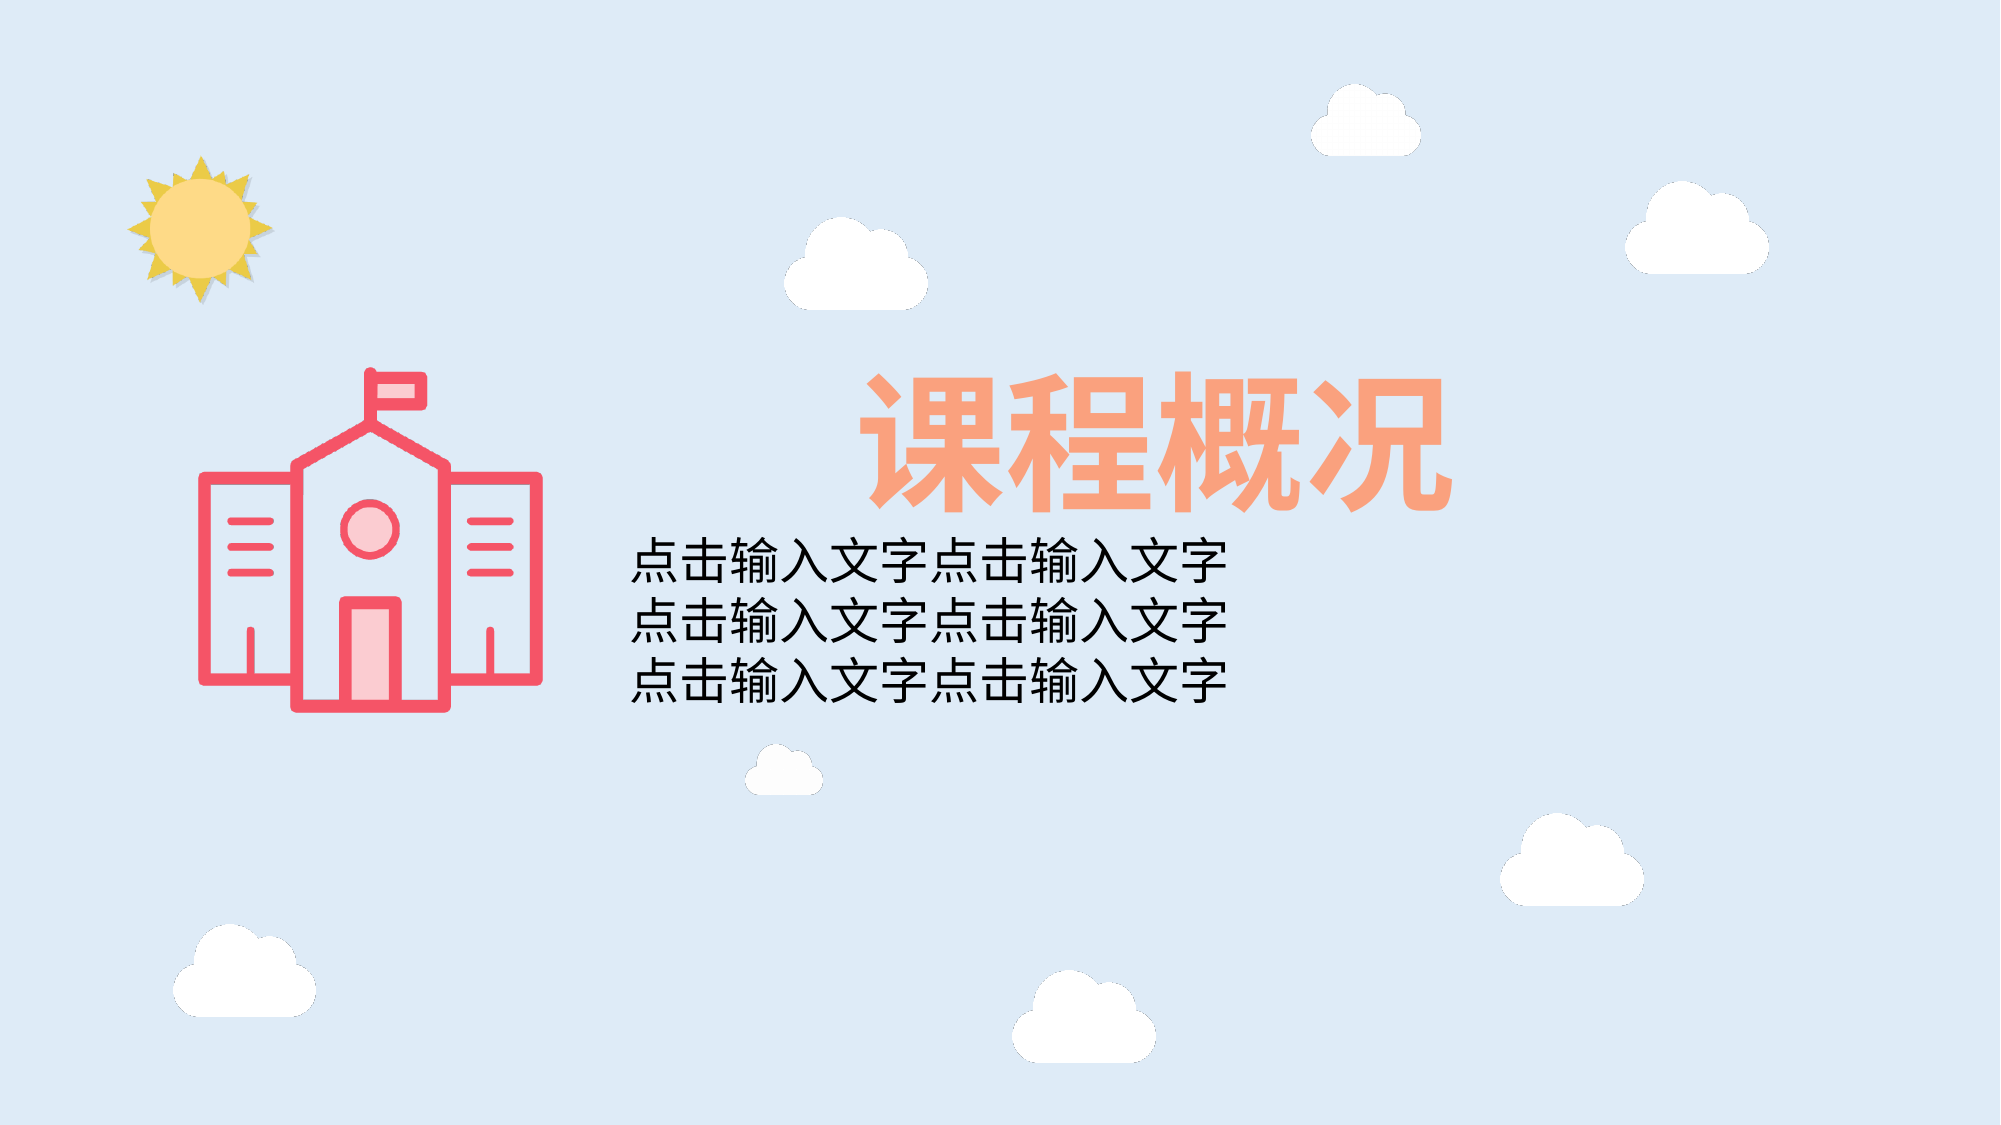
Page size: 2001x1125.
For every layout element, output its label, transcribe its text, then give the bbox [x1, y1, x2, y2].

picture [127, 155, 275, 305]
picture [1012, 970, 1156, 1064]
picture [1500, 813, 1644, 906]
picture [1311, 84, 1421, 156]
picture [1625, 181, 1769, 274]
picture [745, 744, 823, 795]
picture [784, 217, 928, 310]
picture [172, 924, 316, 1017]
picture [172, 342, 567, 737]
text_box 课程概况 点击输入文字点击输入文字 点击输入文字点击输入文字 点击输入文字点击输入文字 [614, 342, 1697, 717]
